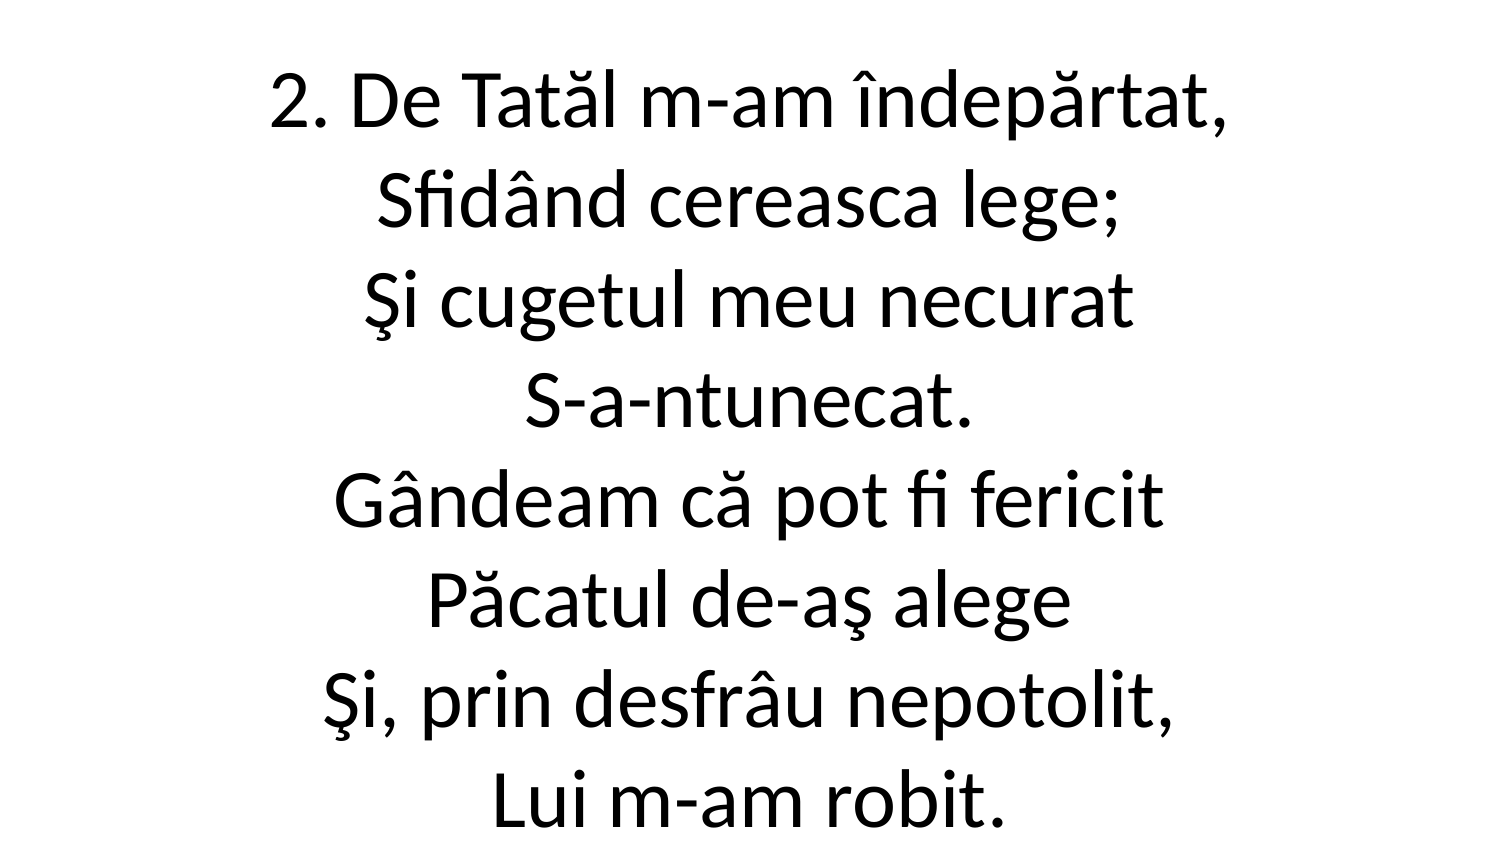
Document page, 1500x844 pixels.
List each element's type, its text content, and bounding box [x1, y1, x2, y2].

text_box 2. De Tatăl m-am îndepărtat, Sfidând cereasca lege; Şi cugetul meu necurat S-a-ntunecat. Gândeam că pot fi fericit Păcatul de-aş alege Şi, prin desfrâu nepotolit, Lui m-am robit. [253, 0, 1247, 844]
